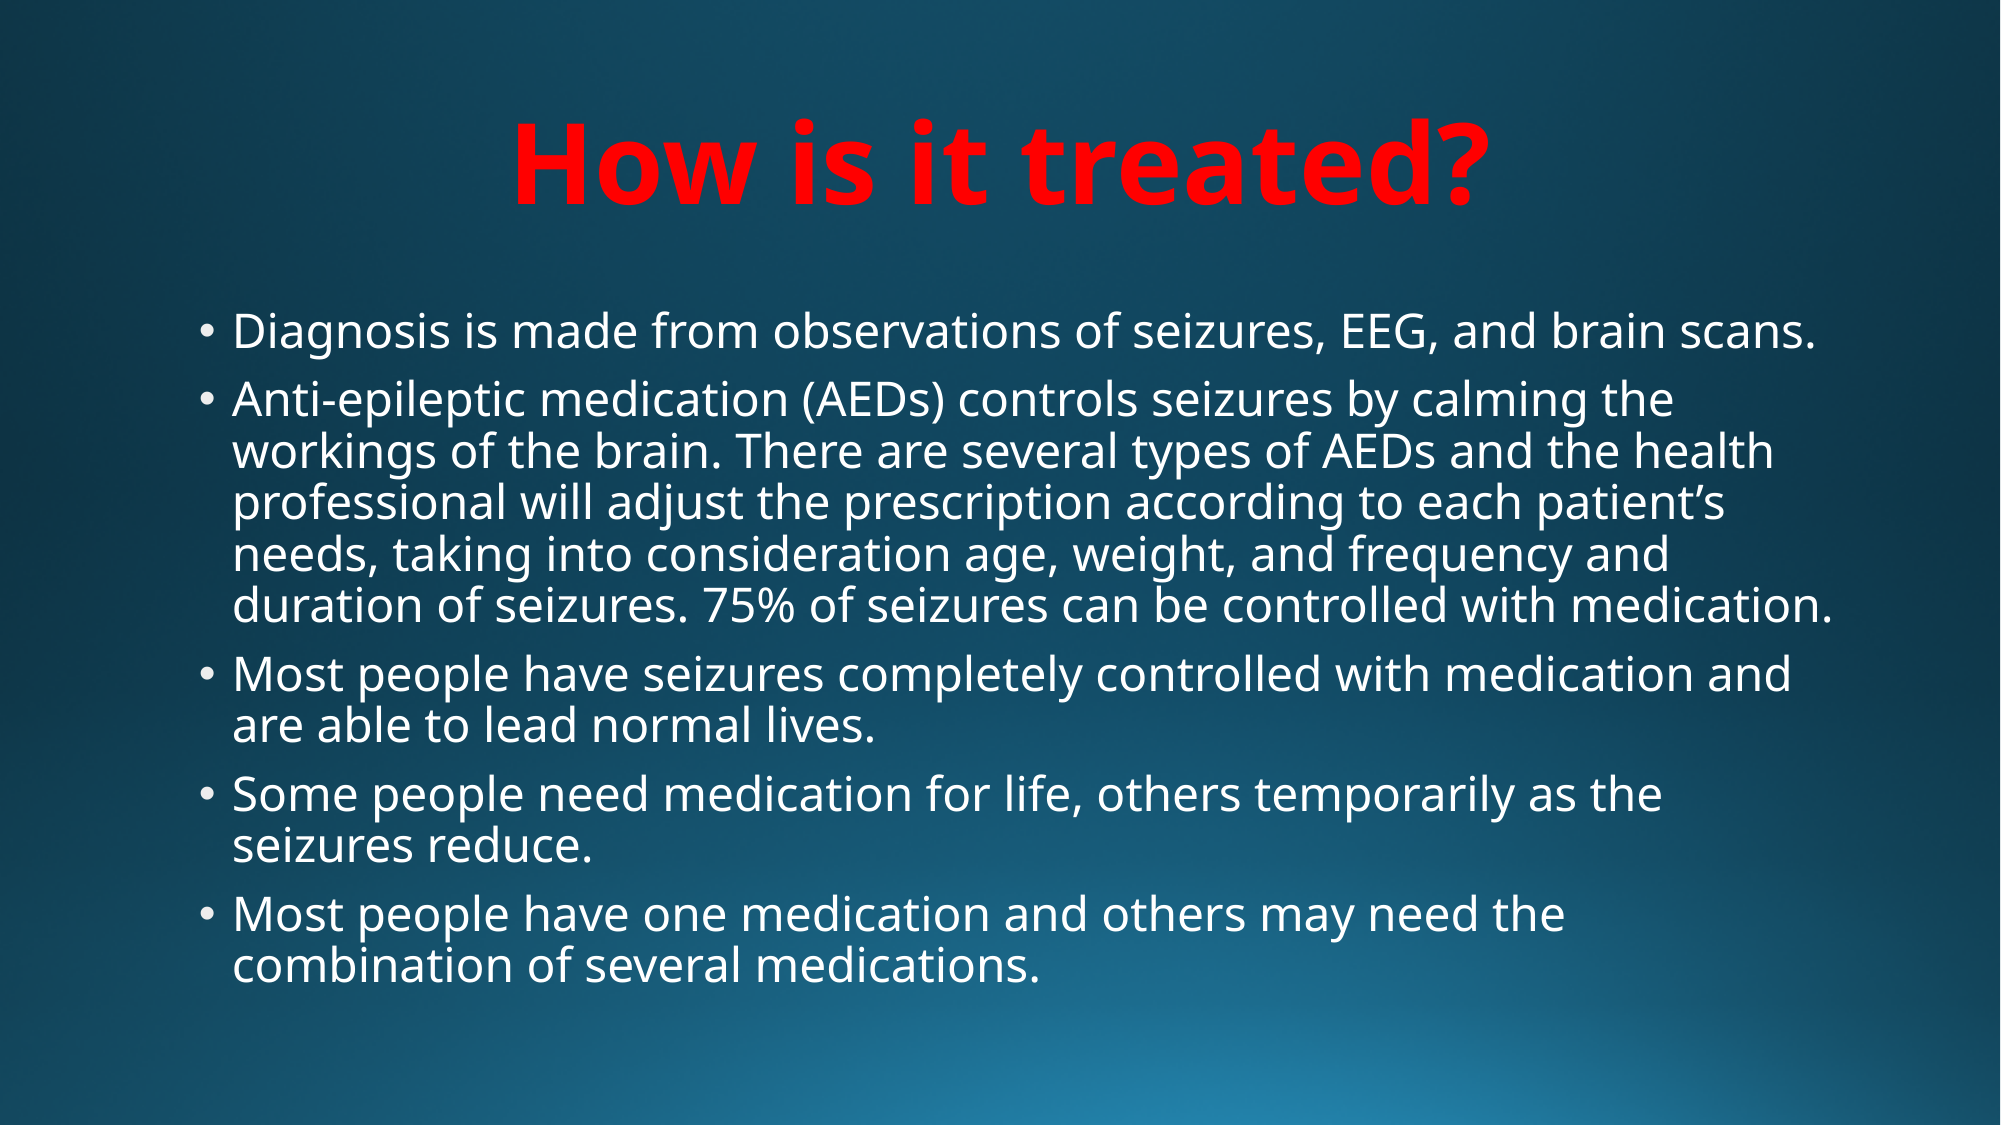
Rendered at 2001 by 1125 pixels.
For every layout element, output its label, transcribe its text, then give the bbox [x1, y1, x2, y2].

picture [0, 0, 2001, 1125]
title How is it treated? [137, 59, 1863, 278]
list Diagnosis is made from observations of seizures, EEG, and brain scans. Anti-epileptic medication (AEDs) controls seizures by calming the workings of the brain. There are several types of AEDs and the health professional will adjust the prescription according to each patient’s needs, taking into consideration age, weight, and frequency and duration of seizures. 75% of seizures can be controlled with medication. Most people have seizures completely controlled with medication and are able to lead normal lives. Some people need medication for life, others temporarily as the seizures reduce. Most people have one medication and others may need the combination of several medications. [183, 299, 1863, 1014]
